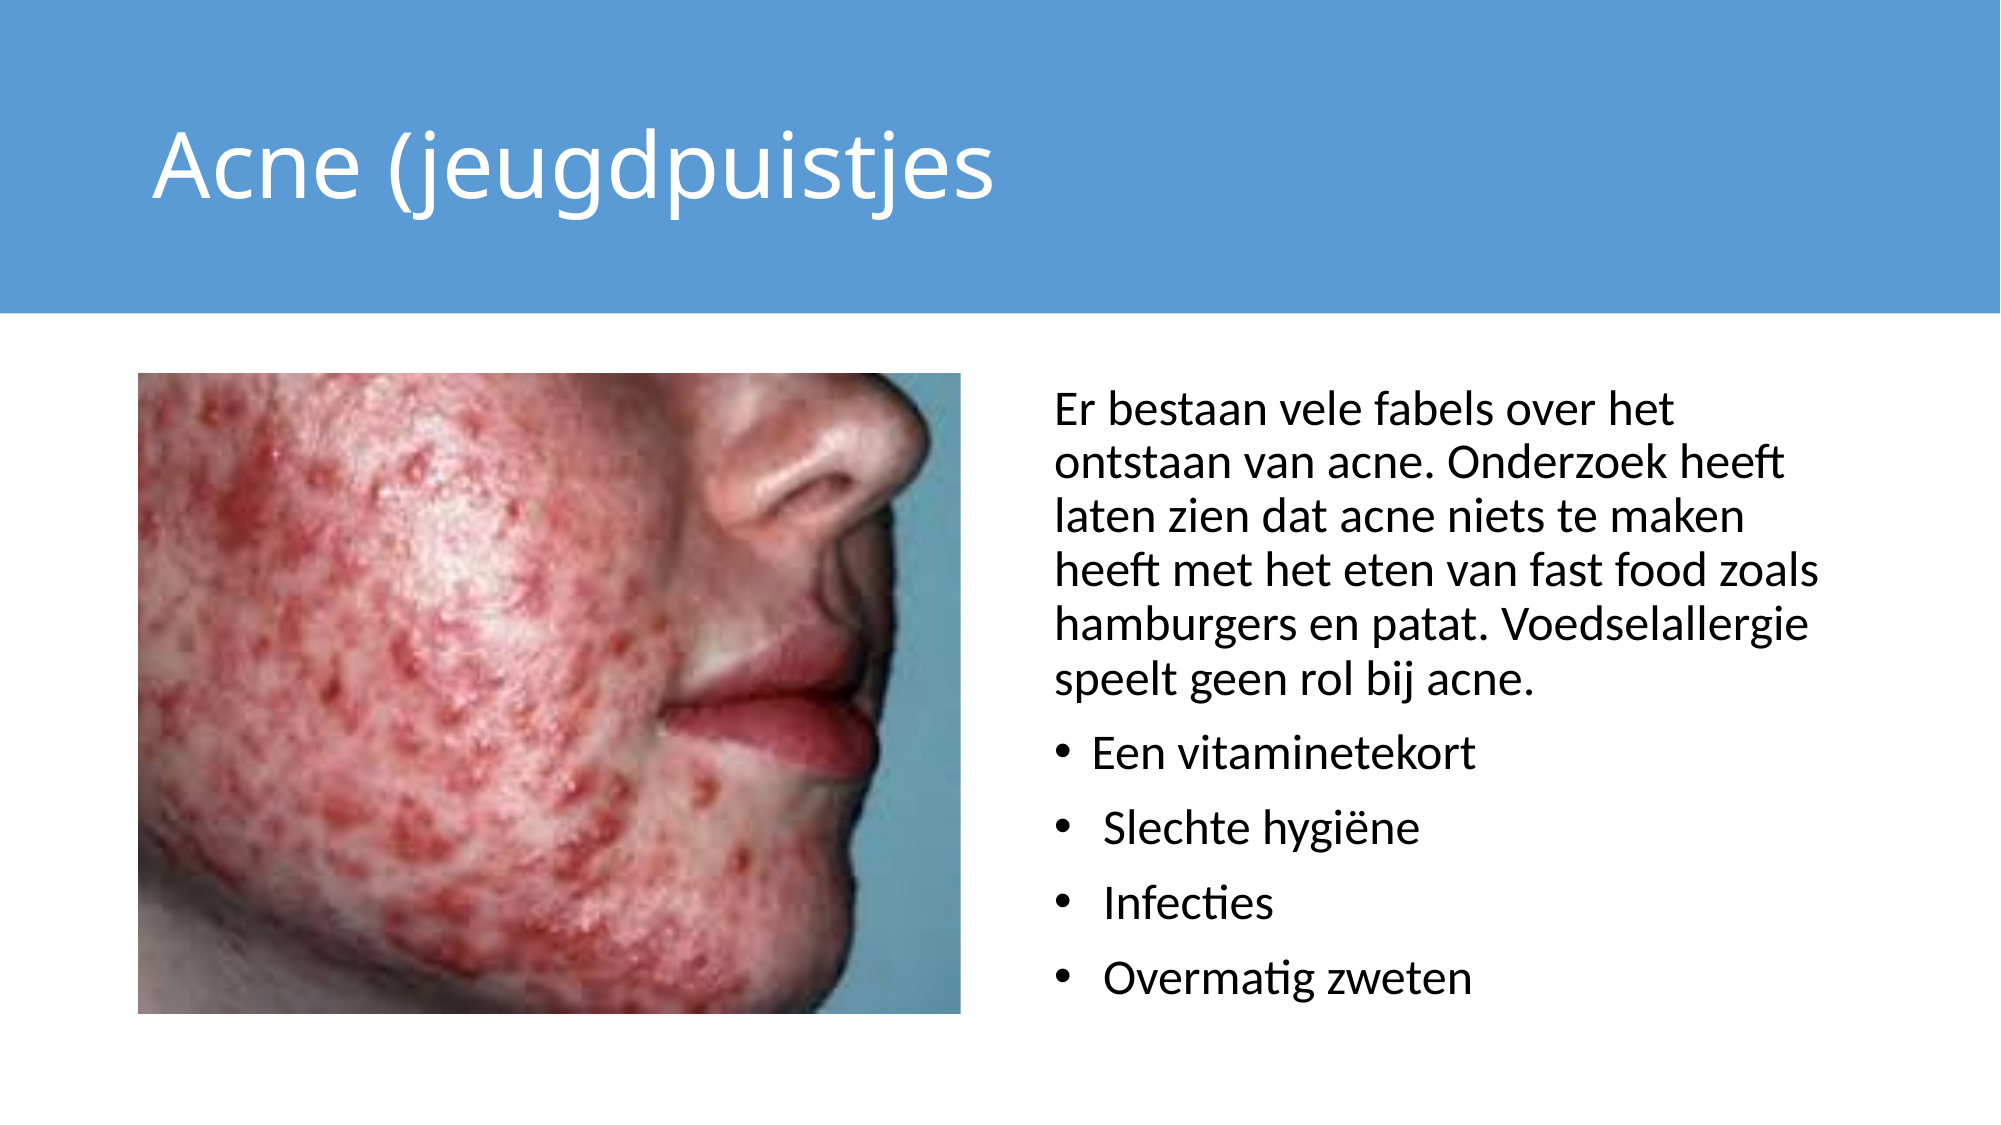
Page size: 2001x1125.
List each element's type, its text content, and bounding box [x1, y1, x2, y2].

text_box [0, 0, 2000, 314]
list Er bestaan vele fabels over het ontstaan van acne. Onderzoek heeft laten zien dat acne niets te maken heeft met het eten van fast food zoals hamburgers en patat. Voedselallergie speelt geen rol bij acne. Een vitaminetekort Slechte hygiëne Infecties Overmatig zweten [1039, 373, 1862, 1014]
picture [137, 373, 961, 1014]
title Acne (jeugdpuistjes [137, 59, 1863, 278]
